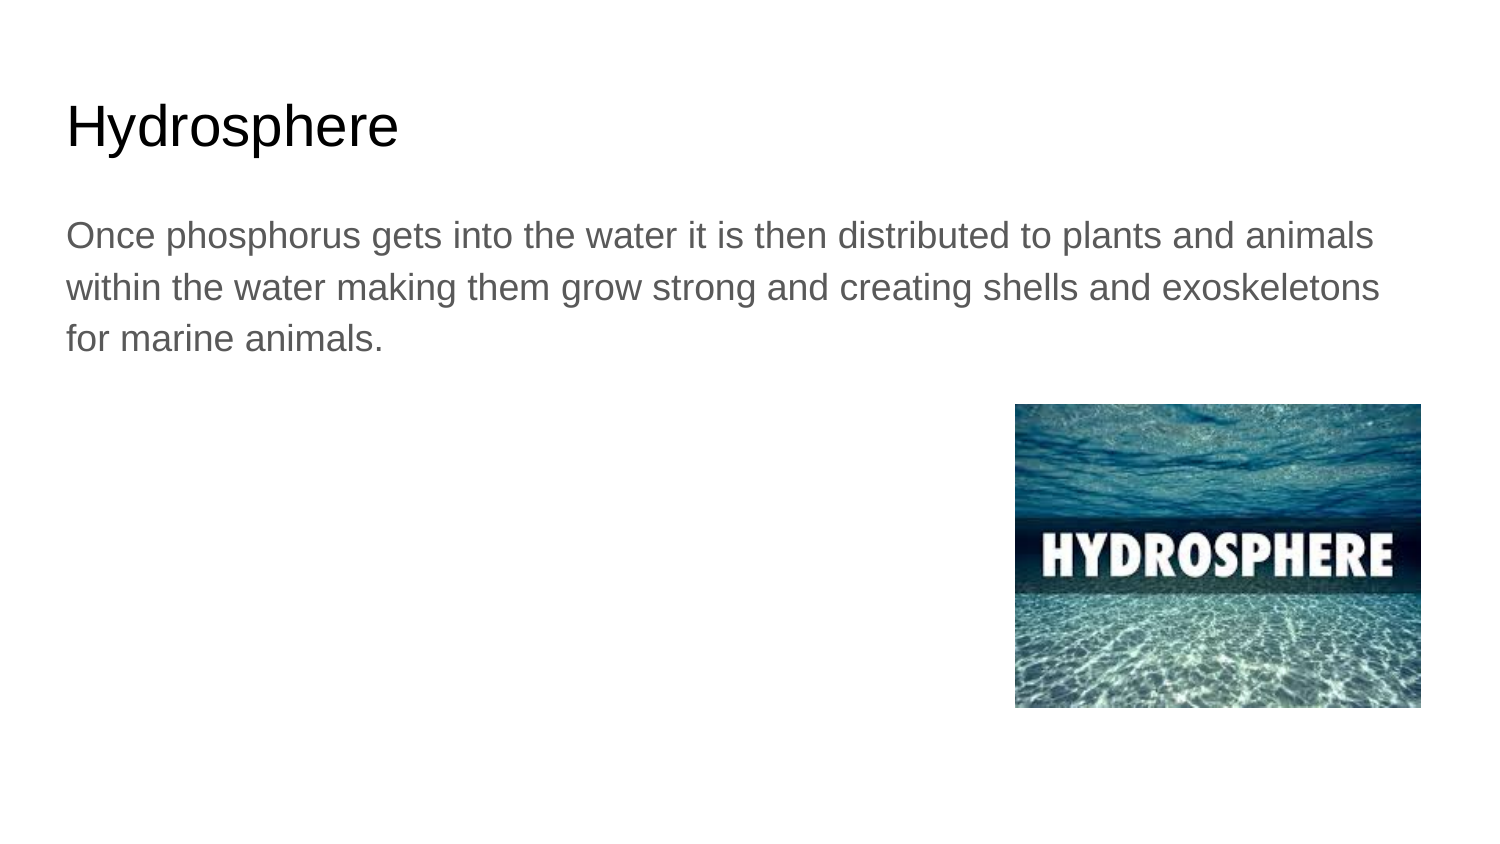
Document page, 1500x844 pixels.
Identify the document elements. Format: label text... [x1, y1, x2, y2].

list Once phosphorus gets into the water it is then distributed to plants and animals within the water making them grow strong and creating shells and exoskeletons for marine animals. [51, 189, 1449, 750]
title Hydrosphere [51, 72, 1449, 167]
picture [1015, 403, 1421, 708]
picture [1015, 499, 1027, 503]
